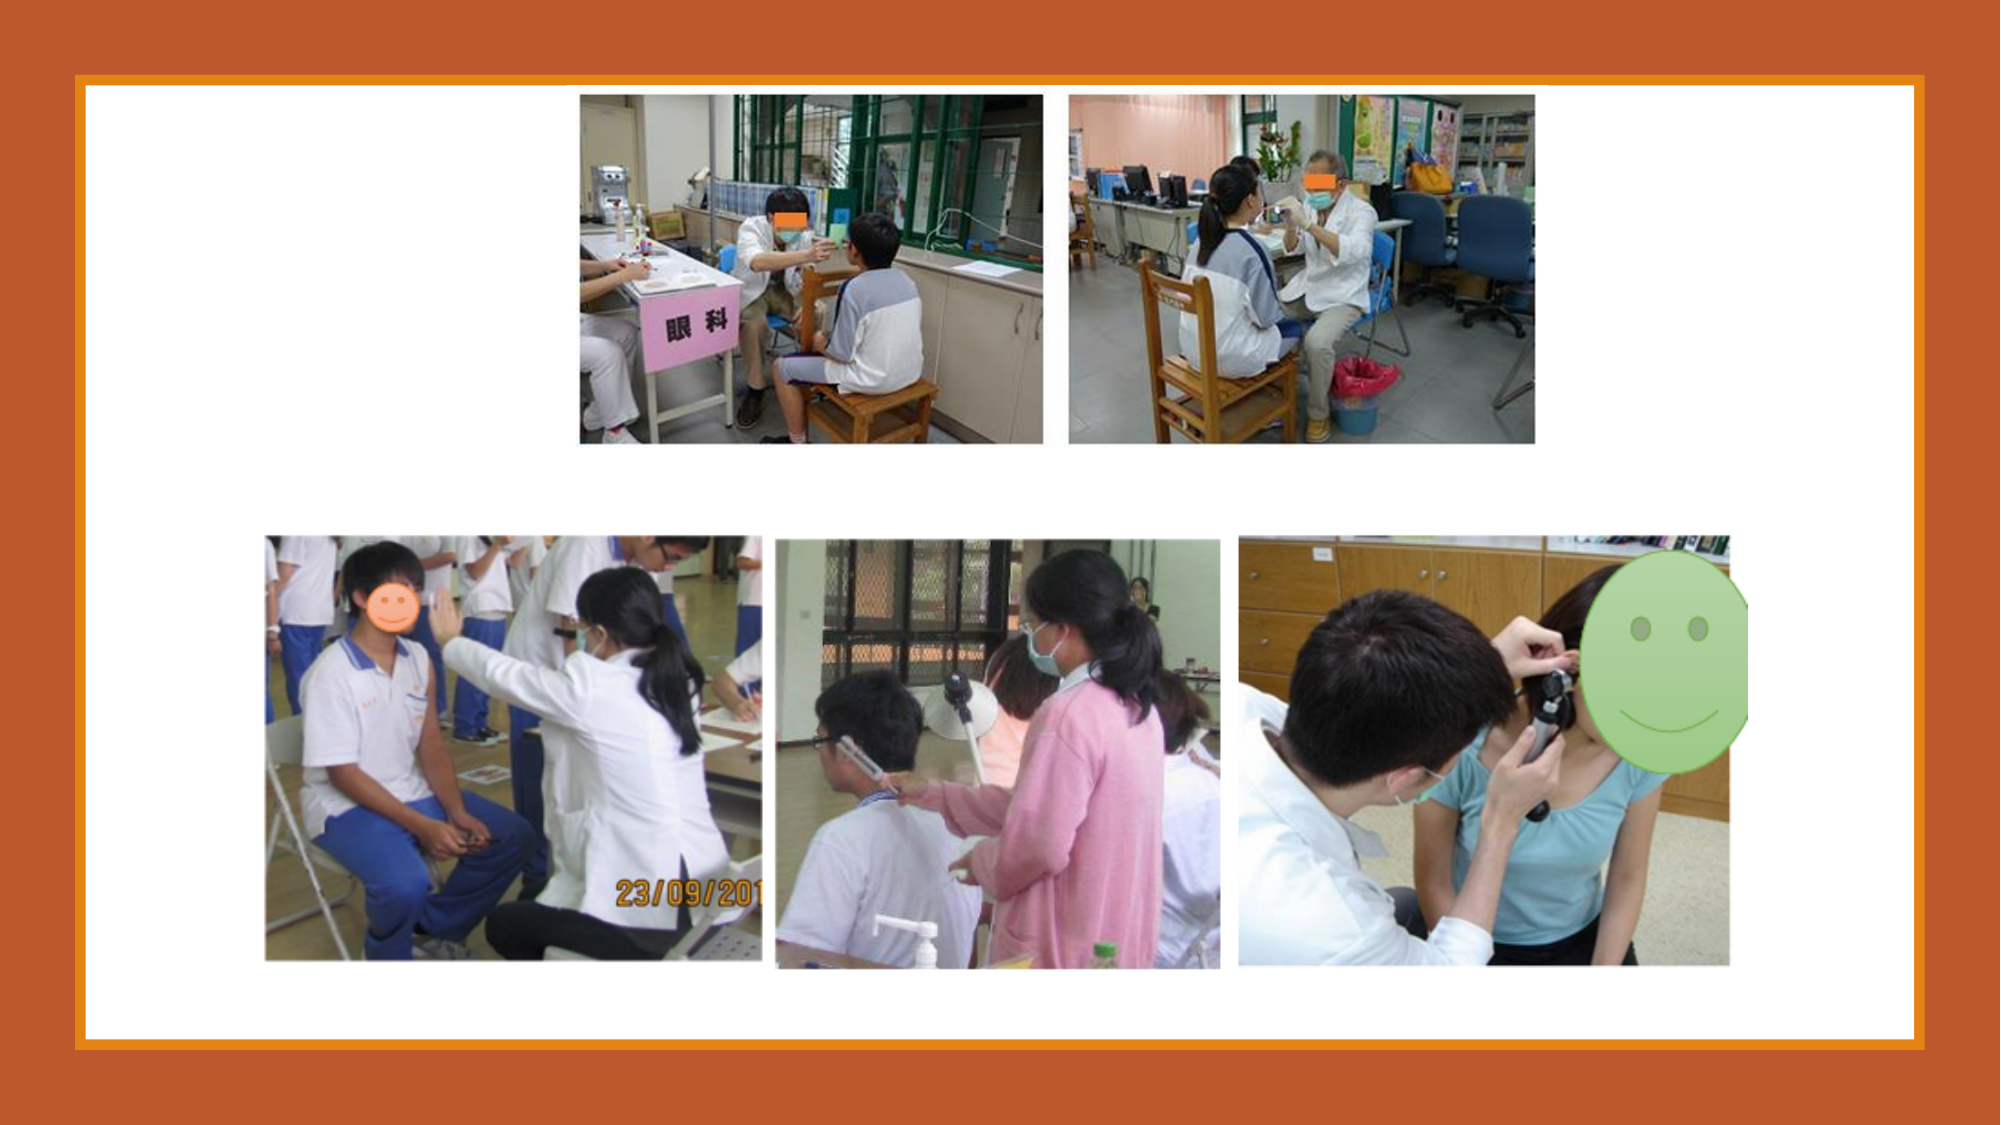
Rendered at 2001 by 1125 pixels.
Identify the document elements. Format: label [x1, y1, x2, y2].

text_box [84, 84, 1916, 1041]
picture [252, 522, 1748, 976]
text_box [0, 0, 2000, 1125]
list [566, 84, 1548, 449]
text_box [74, 74, 1926, 1051]
